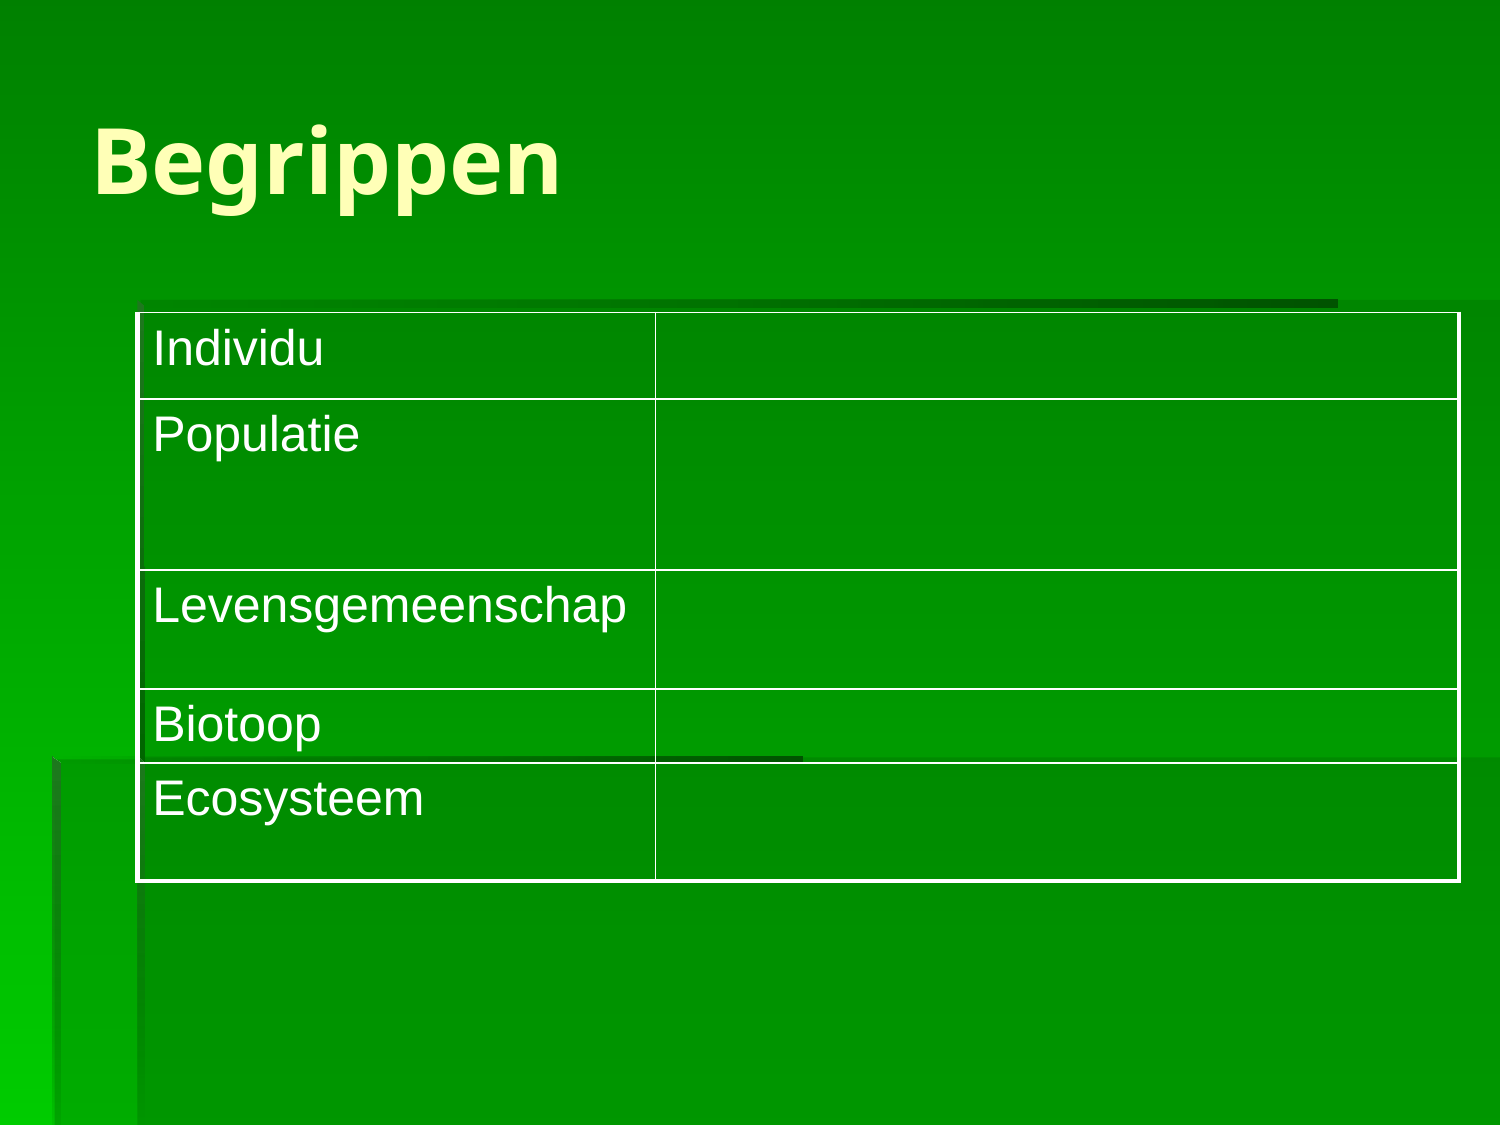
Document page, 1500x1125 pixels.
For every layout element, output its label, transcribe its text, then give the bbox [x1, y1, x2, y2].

table_cell Populatie [140, 400, 655, 569]
table_cell [656, 571, 1457, 688]
table_cell Levensgemeenschap [140, 571, 655, 688]
table_cell [656, 400, 1457, 569]
table_header Individu [140, 313, 655, 398]
table_header [656, 313, 1457, 398]
table_cell Ecosysteem [140, 764, 655, 879]
table_cell [656, 764, 1457, 879]
table_cell [656, 690, 1457, 762]
title Begrippen [75, 40, 1451, 275]
table_cell Biotoop [140, 690, 655, 762]
